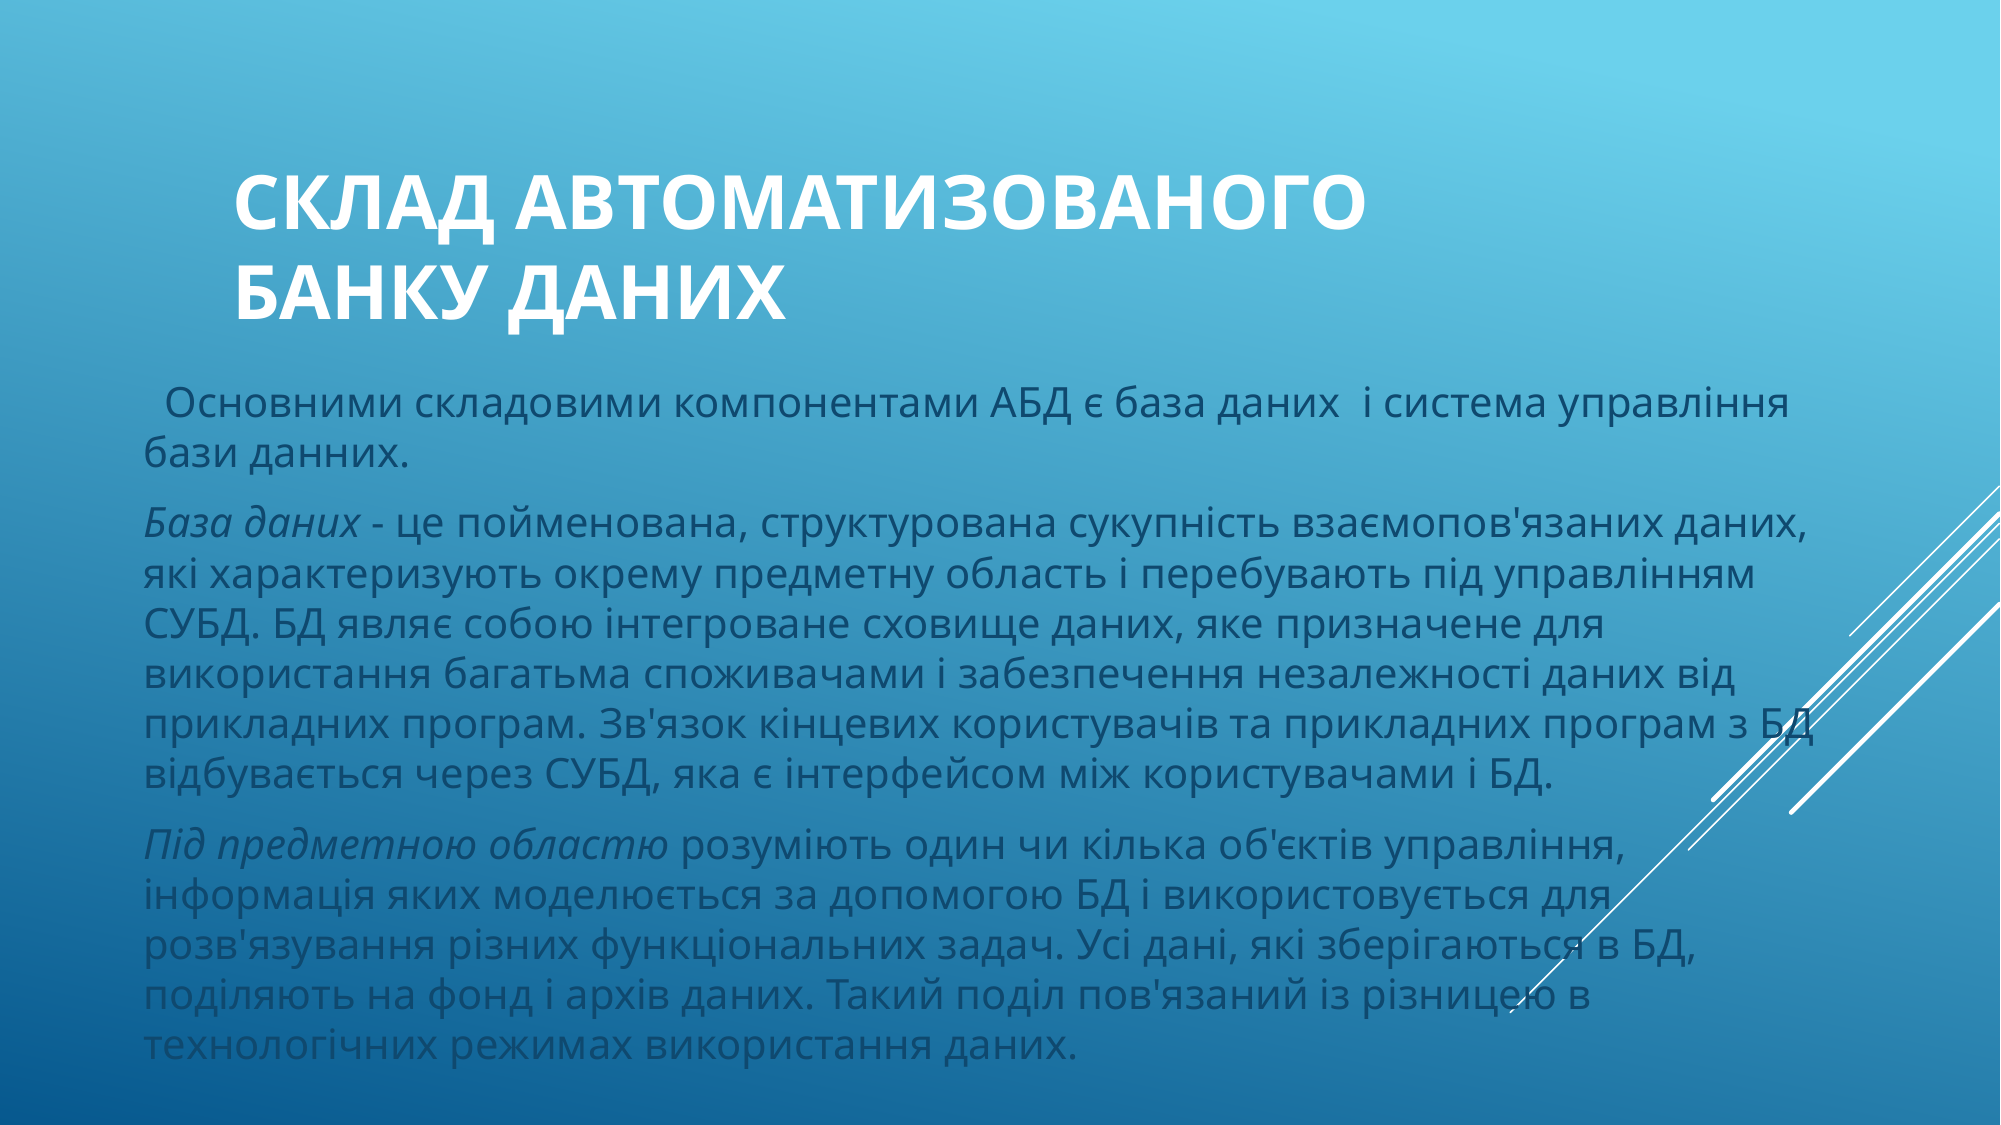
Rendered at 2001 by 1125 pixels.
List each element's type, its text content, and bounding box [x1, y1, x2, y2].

list Основними складовими компонентами АБД є база даних і система управління бази данних. База даних - це пойменована, структурована сукупність взаємопов'язаних даних, які характеризують окрему предметну область і перебувають під управлінням СУБД. БД являє собою інтегроване сховище даних, яке призначене для використання багатьма споживачами і забезпечення незалежності даних від прикладних програм. Зв'язок кінцевих користувачів та прикладних програм з БД відбувається через СУБД, яка є інтерфейсом між користувачами і БД. Під предметною областю розуміють один чи кілька об'єктів управління, інформація яких моделюється за допомогою БД і використовується для розв'язування різних функціональних задач. Усі дані, які зберігаються в БД, поділяють на фонд і архів даних. Такий поділ пов'язаний із різницею в технологічних режимах використання даних. [128, 367, 1864, 1085]
title Склад автоматизованого банку даних [217, 120, 1618, 367]
